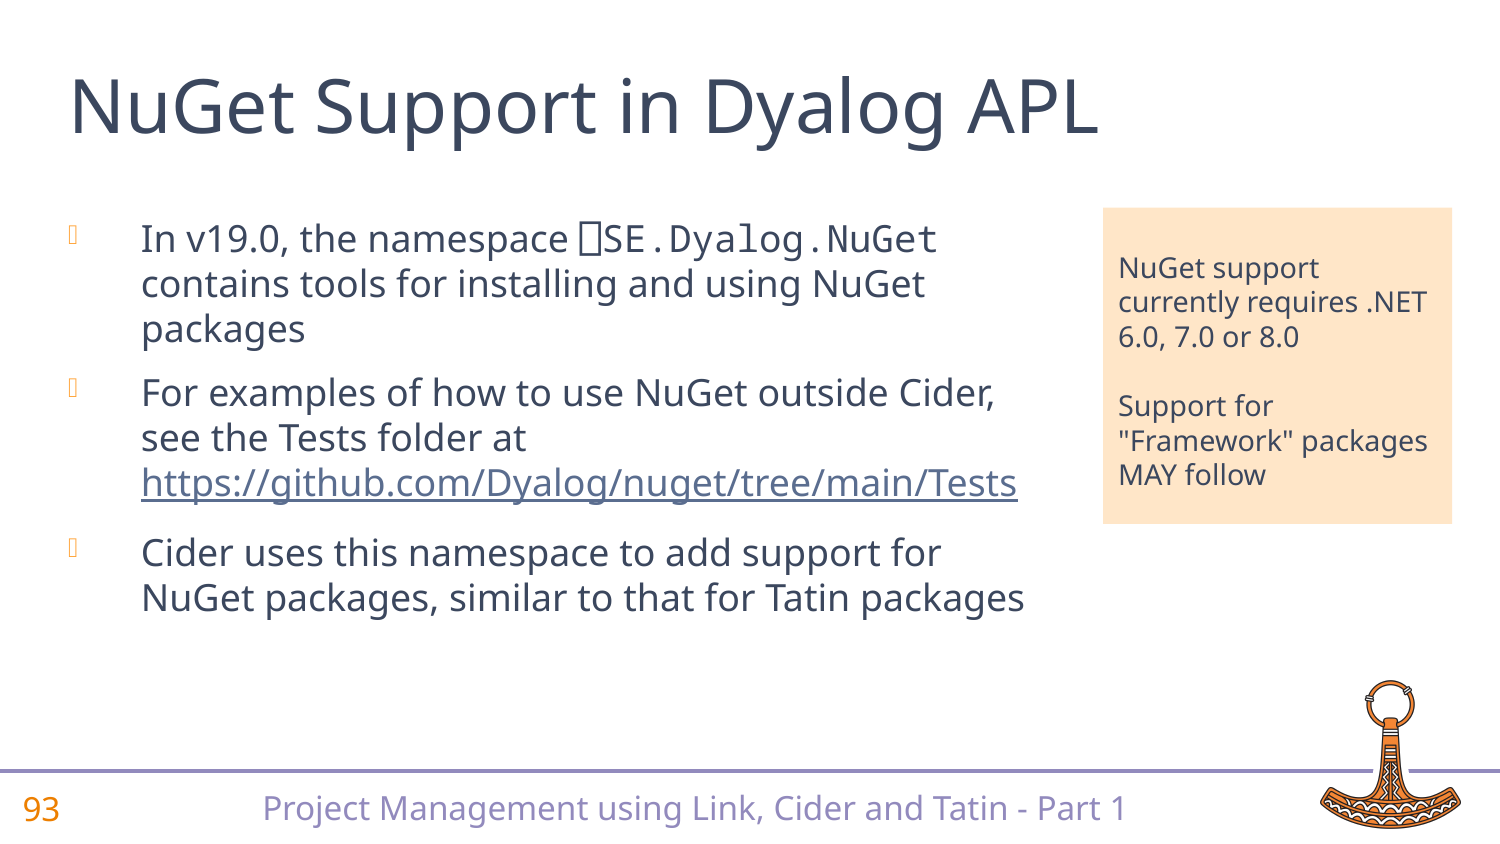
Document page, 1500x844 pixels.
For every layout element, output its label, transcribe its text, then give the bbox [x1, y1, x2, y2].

list In v19.0, the namespace ⎕SE.Dyalog.NuGet contains tools for installing and using NuGet packages For examples of how to use NuGet outside Cider, see the Tests folder at https://github.com/Dyalog/nuget/tree/main/Tests Cider uses this namespace to add support for NuGet packages, similar to that for Tatin packages [53, 207, 1053, 630]
title NuGet Support in Dyalog APL [53, 43, 1203, 157]
list NuGet support currently requires .NET 6.0, 7.0 or 8.0 Support for "Framework" packages MAY follow [1103, 207, 1453, 524]
picture [1320, 680, 1461, 829]
